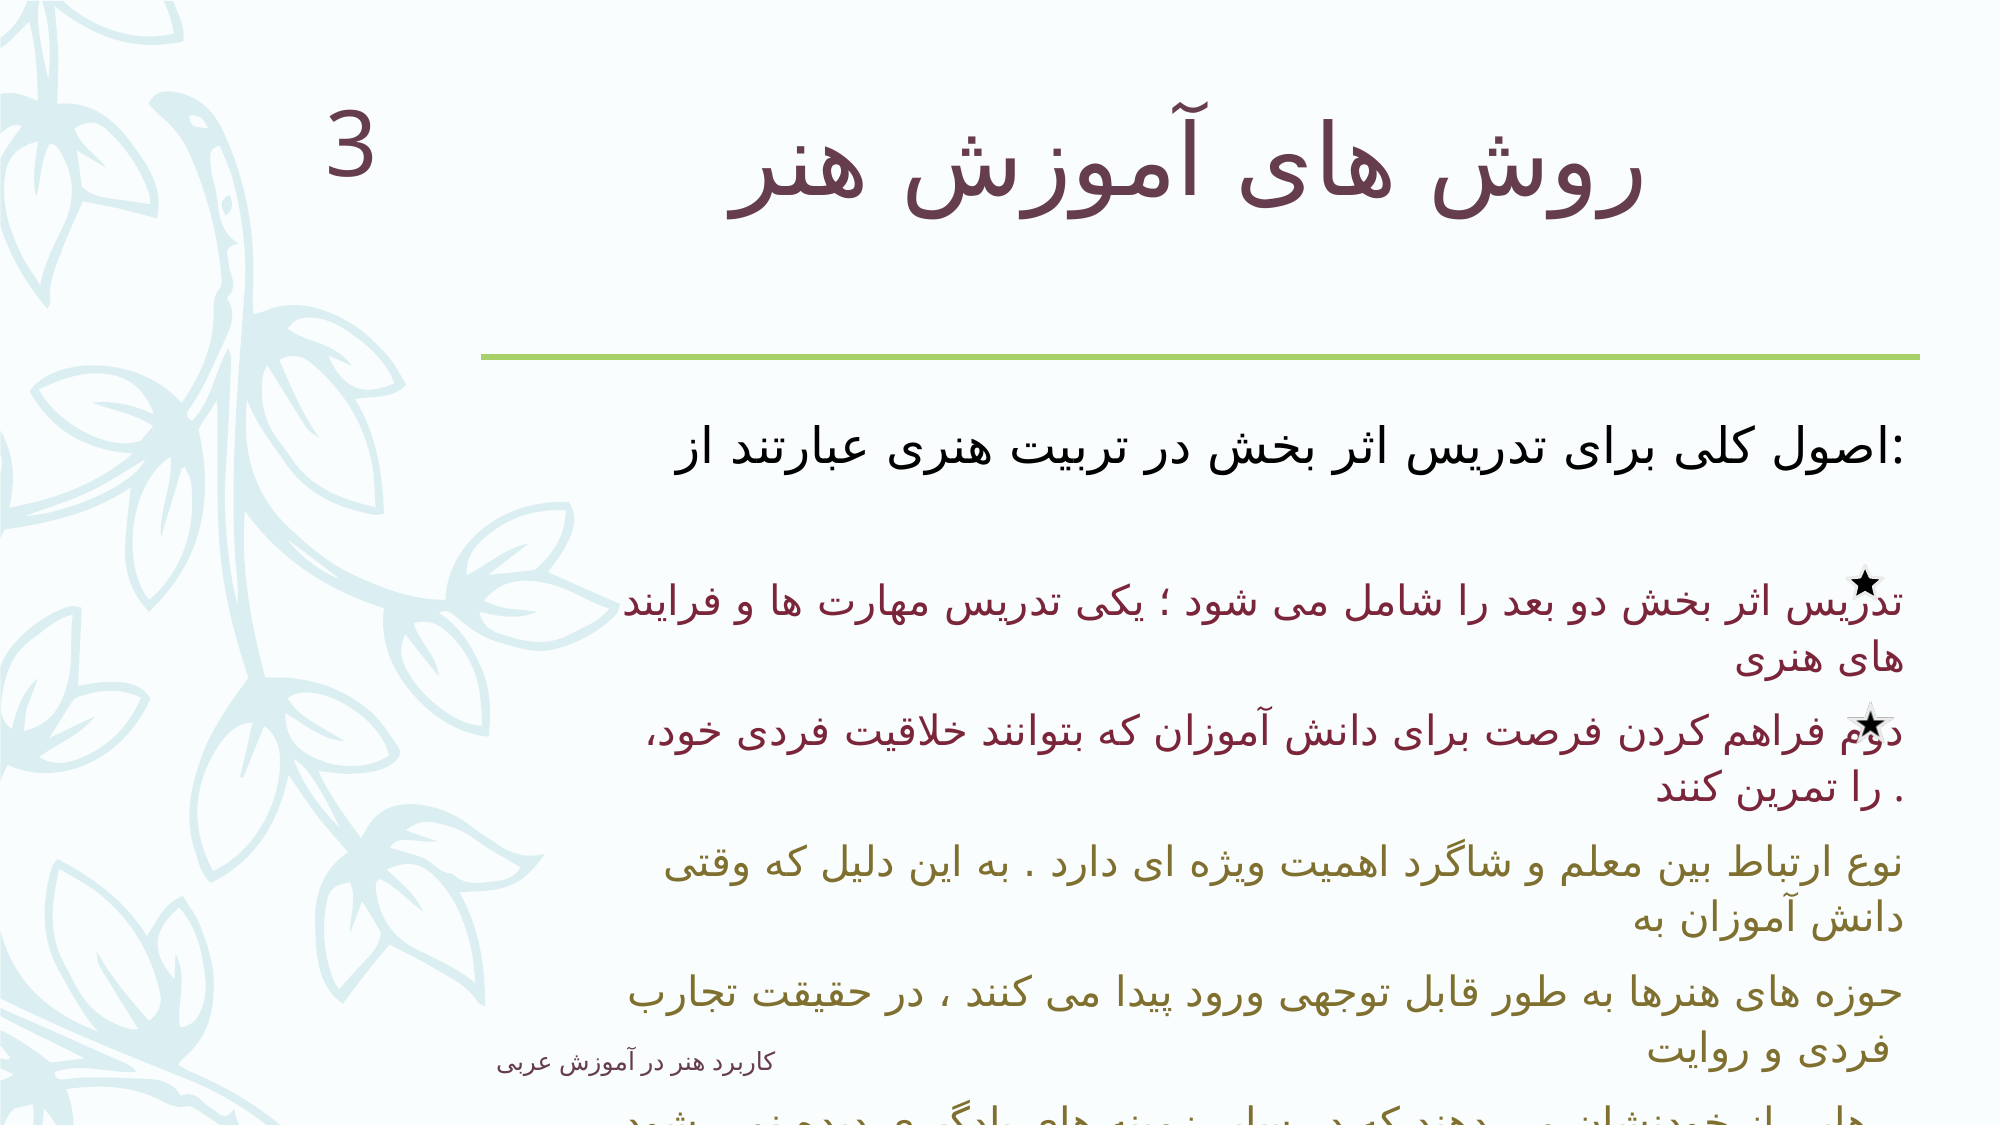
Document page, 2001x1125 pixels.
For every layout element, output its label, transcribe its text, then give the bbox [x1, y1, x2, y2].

slide_number 3 [84, 118, 394, 218]
title روش های آموزش هنر [460, 93, 1920, 350]
footer کاربرد هنر در آموزش عربی [481, 1032, 1411, 1093]
picture [1846, 700, 1895, 745]
text_box [1845, 563, 1885, 601]
list اصول کلی برای تدریس اثر بخش در تربیت هنری عبارتند از: تدریس اثر بخش دو بعد را شامل می شود ؛ یکی تدریس مهارت ها و فرایند های هنری ،دوم فراهم کردن فرصت برای دانش آموزان که بتوانند خلاقیت فردی خود را تمرین کنند . نوع ارتباط بین معلم و شاگرد اهمیت ویژه ای دارد . به این دلیل که وقتی دانش آموزان به حوزه های هنرها به طور قابل توجهی ورود پیدا می کنند ، در حقیقت تجارب فردی و روایت هایی از خودنشان می دهند که در سایر زمینه های یادگیری دیده نمی شود . [481, 399, 1920, 999]
